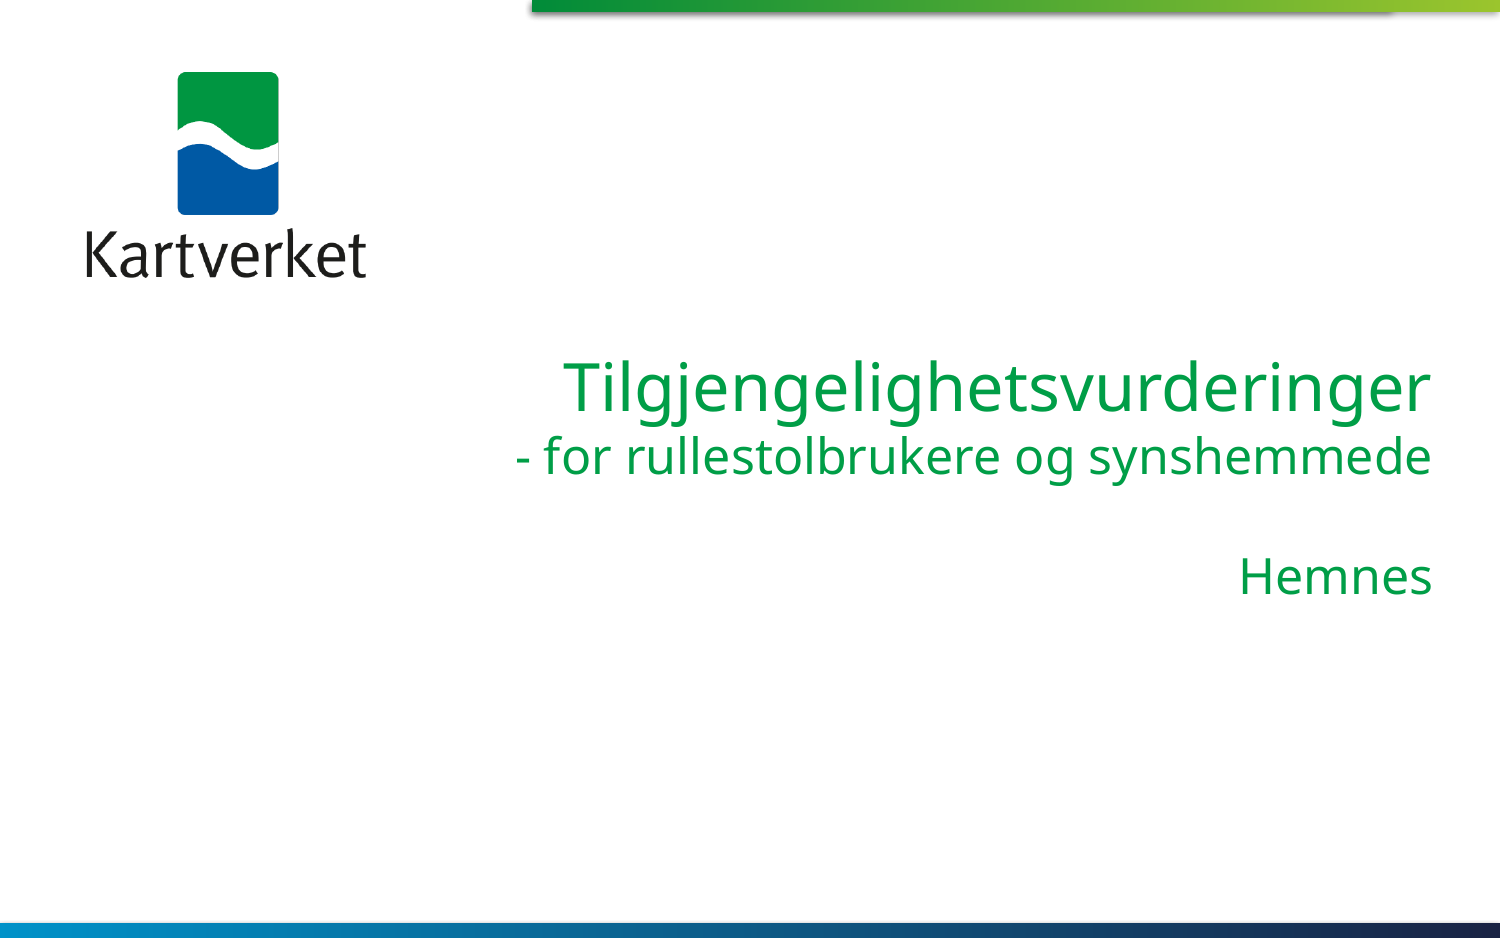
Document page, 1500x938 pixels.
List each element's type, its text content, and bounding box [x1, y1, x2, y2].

text_box Tilgjengelighetsvurderinger - for rullestolbrukere og synshemmede Hemnes [66, 337, 1449, 613]
